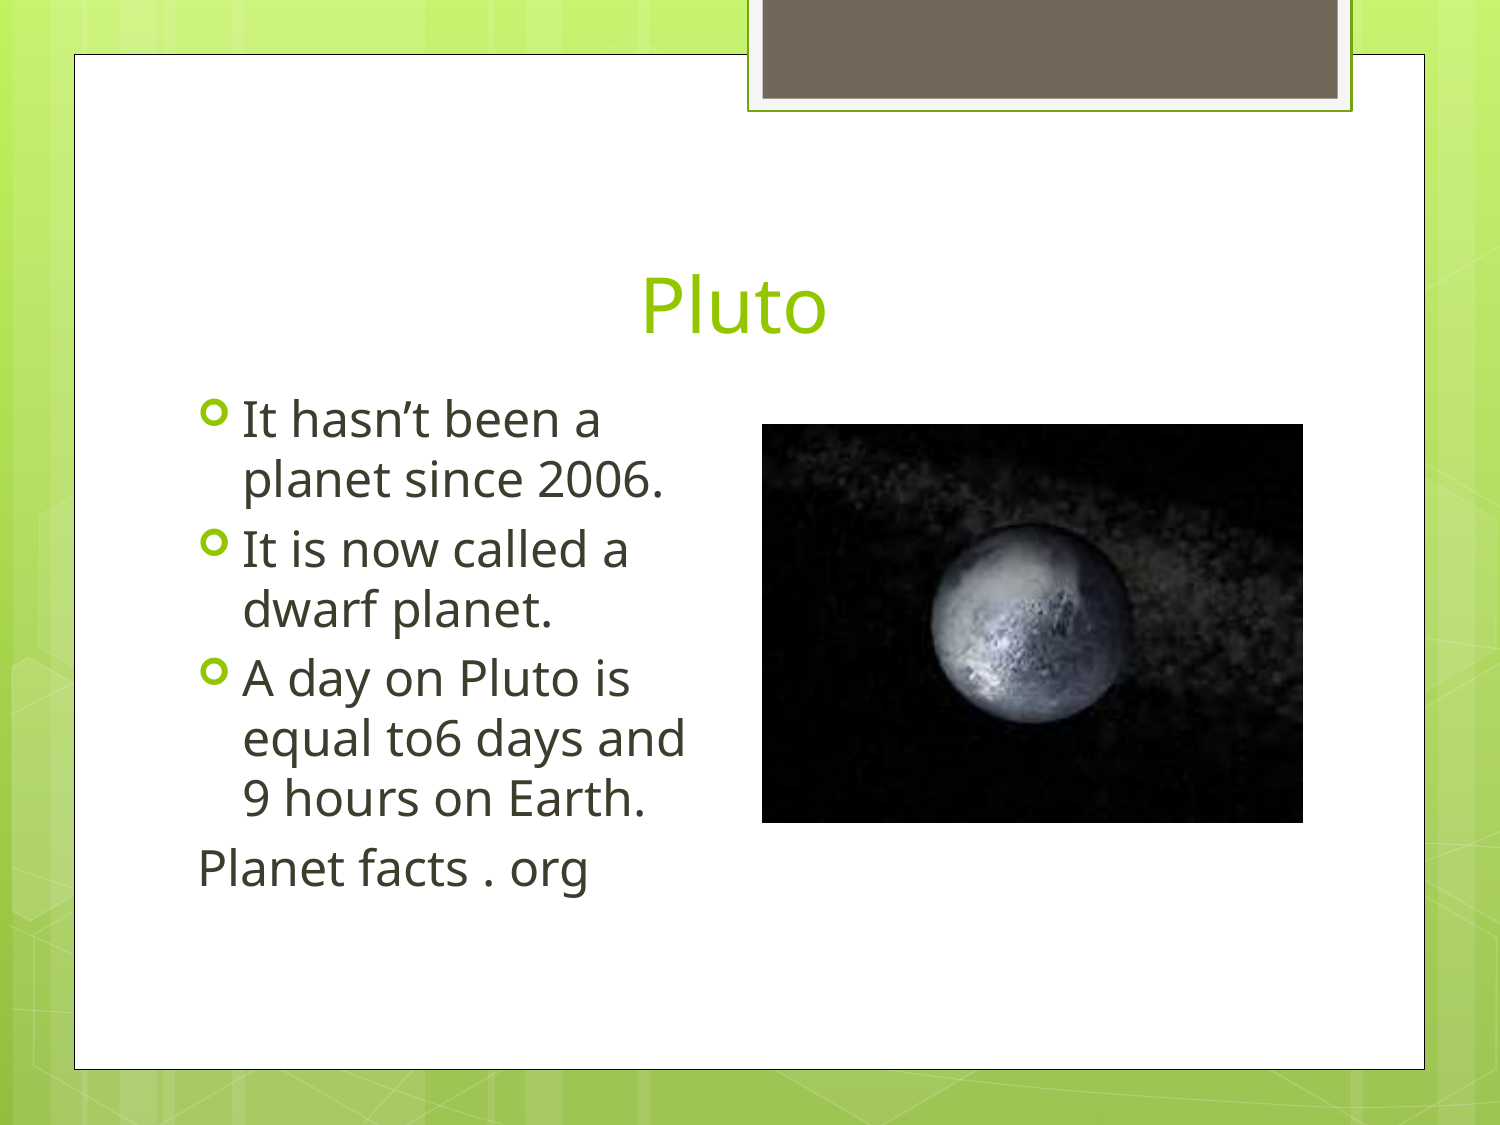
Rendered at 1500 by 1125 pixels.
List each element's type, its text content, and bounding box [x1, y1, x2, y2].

list It hasn’t been a planet since 2006. It is now called a dwarf planet. A day on Pluto is equal to6 days and 9 hours on Earth. Planet facts . org [171, 379, 732, 953]
title Pluto [624, 237, 854, 357]
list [762, 424, 1303, 823]
